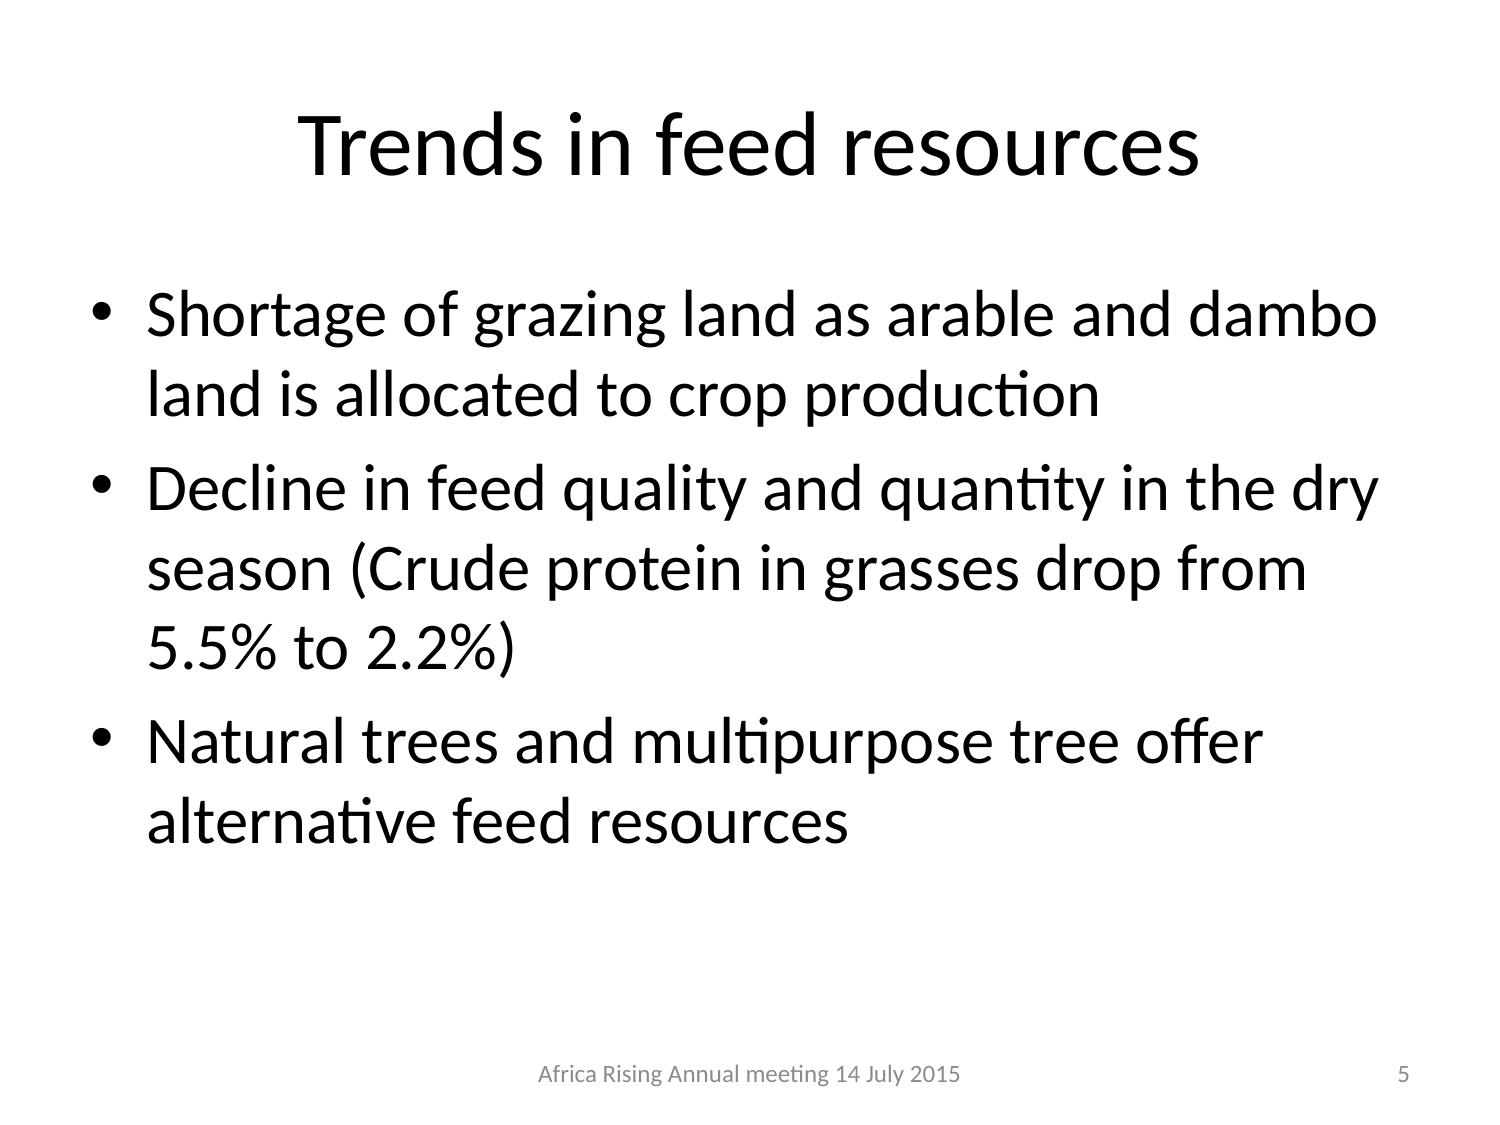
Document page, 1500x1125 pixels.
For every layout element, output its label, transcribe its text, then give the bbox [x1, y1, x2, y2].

footer Africa Rising Annual meeting 14 July 2015 [512, 1042, 988, 1103]
list Shortage of grazing land as arable and dambo land is allocated to crop production Decline in feed quality and quantity in the dry season (Crude protein in grasses drop from 5.5% to 2.2%) Natural trees and multipurpose tree offer alternative feed resources [75, 262, 1425, 1005]
title Trends in feed resources [75, 45, 1425, 233]
slide_number 5 [1074, 1042, 1425, 1103]
